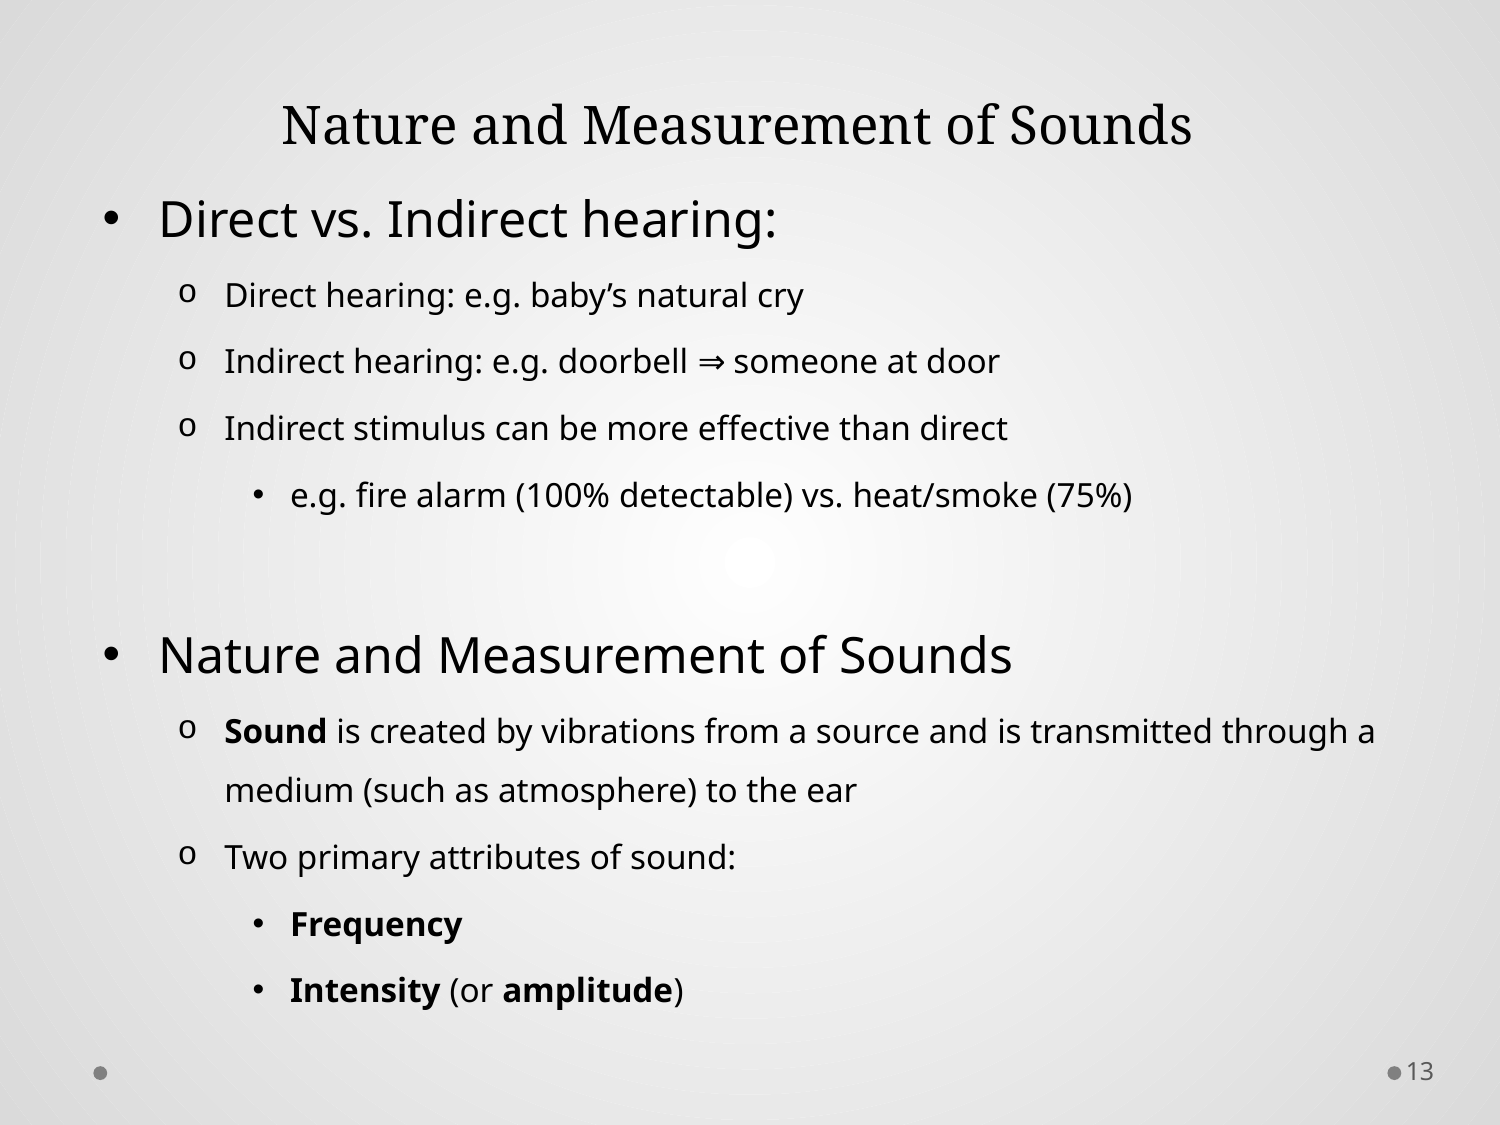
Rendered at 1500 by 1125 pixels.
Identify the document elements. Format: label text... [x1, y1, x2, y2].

title Nature and Measurement of Sounds [62, 62, 1413, 163]
list Direct vs. Indirect hearing: Direct hearing: e.g. baby’s natural cry Indirect hearing: e.g. doorbell ⇒ someone at door Indirect stimulus can be more effective than direct e.g. fire alarm (100% detectable) vs. heat/smoke (75%) Nature and Measurement of Sounds Sound is created by vibrations from a source and is transmitted through a medium (such as atmosphere) to the ear Two primary attributes of sound: Frequency Intensity (or amplitude) [87, 149, 1438, 1125]
slide_number 13 [1401, 1042, 1494, 1103]
